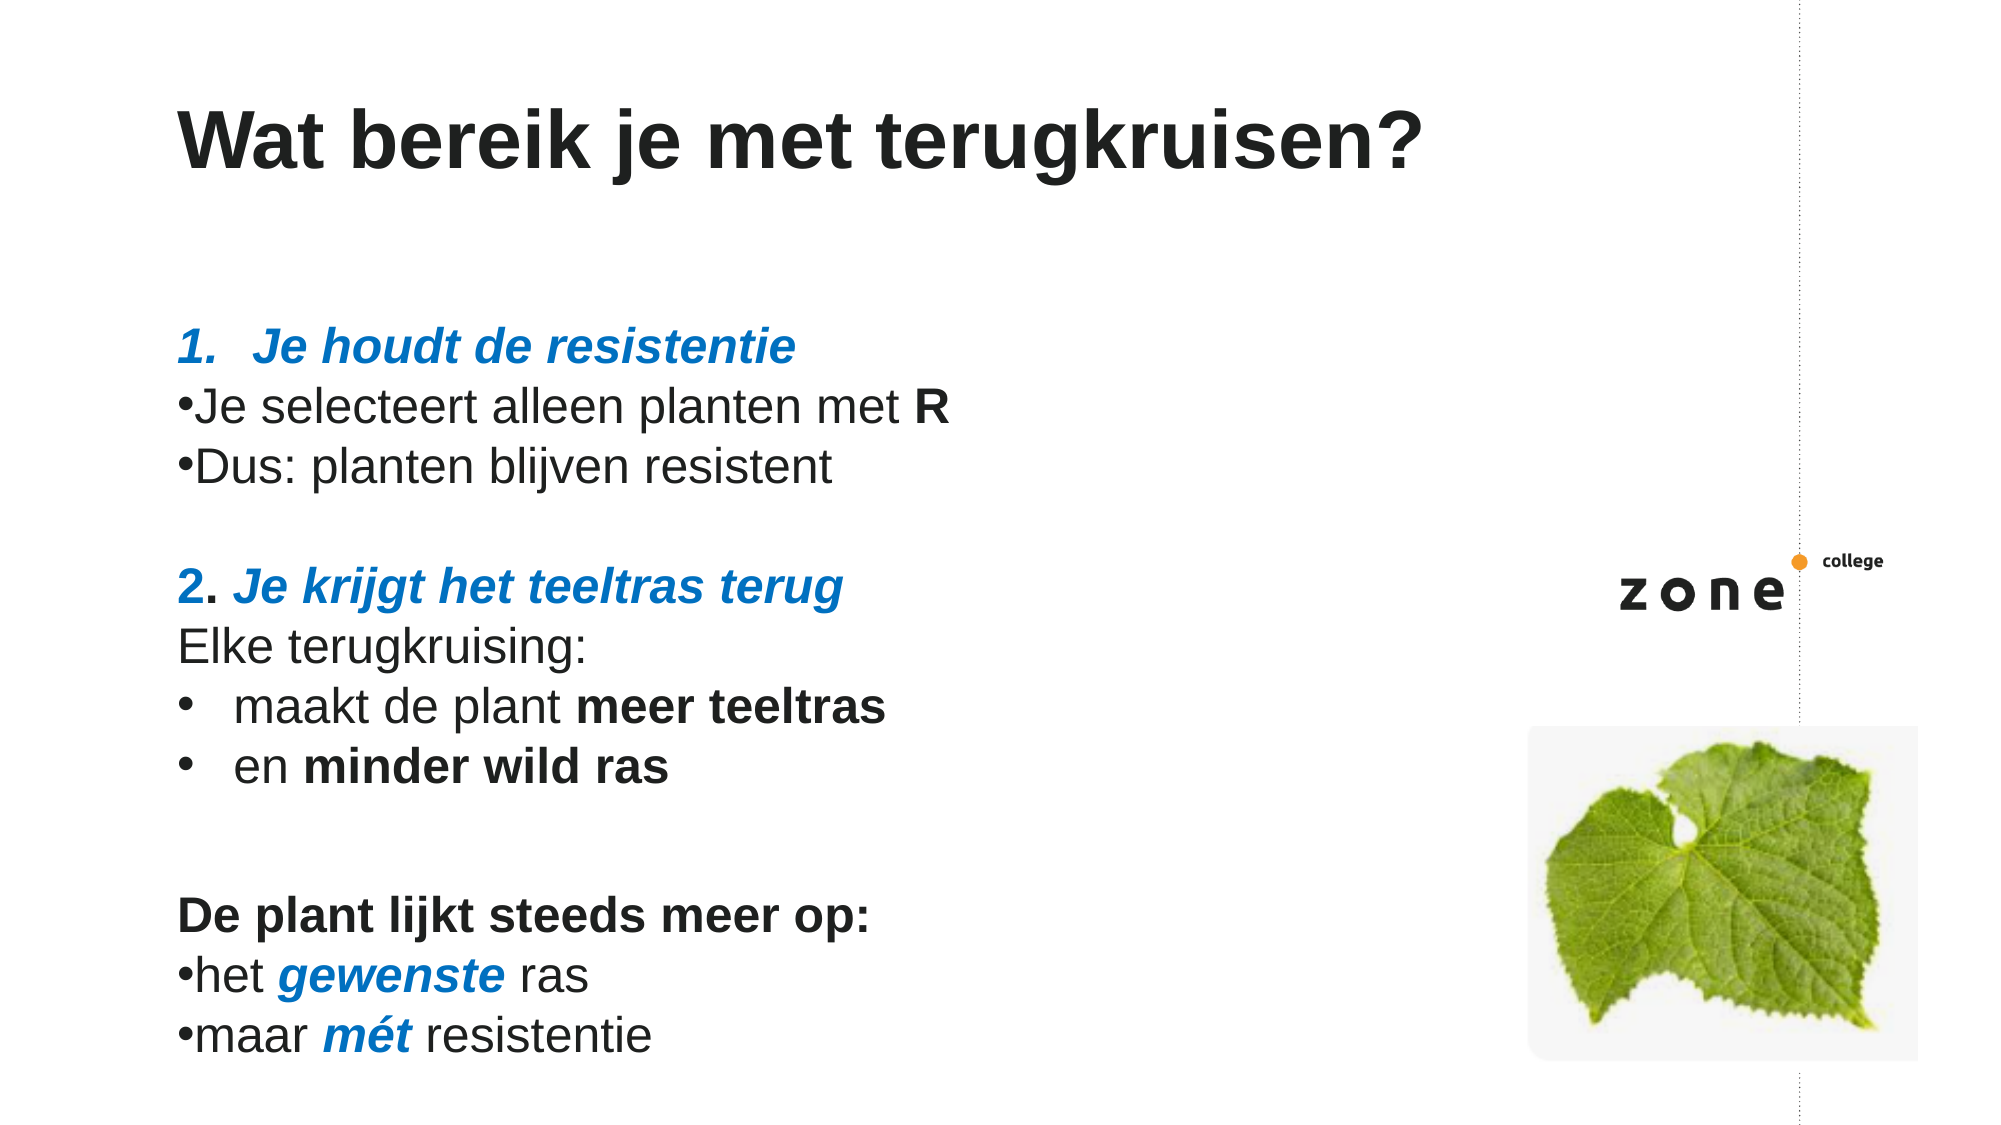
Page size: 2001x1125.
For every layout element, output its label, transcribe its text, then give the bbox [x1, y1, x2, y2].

list Je houdt de resistentie Je selecteert alleen planten met R Dus: planten blijven resistent 2. Je krijgt het teeltras terug Elke terugkruising: maakt de plant meer teeltras en minder wild ras De plant lijkt steeds meer op: het gewenste ras maar mét resistentie [177, 313, 1269, 1091]
title Wat bereik je met terugkruisen? [177, 97, 1471, 261]
picture [1522, 0, 2001, 1125]
